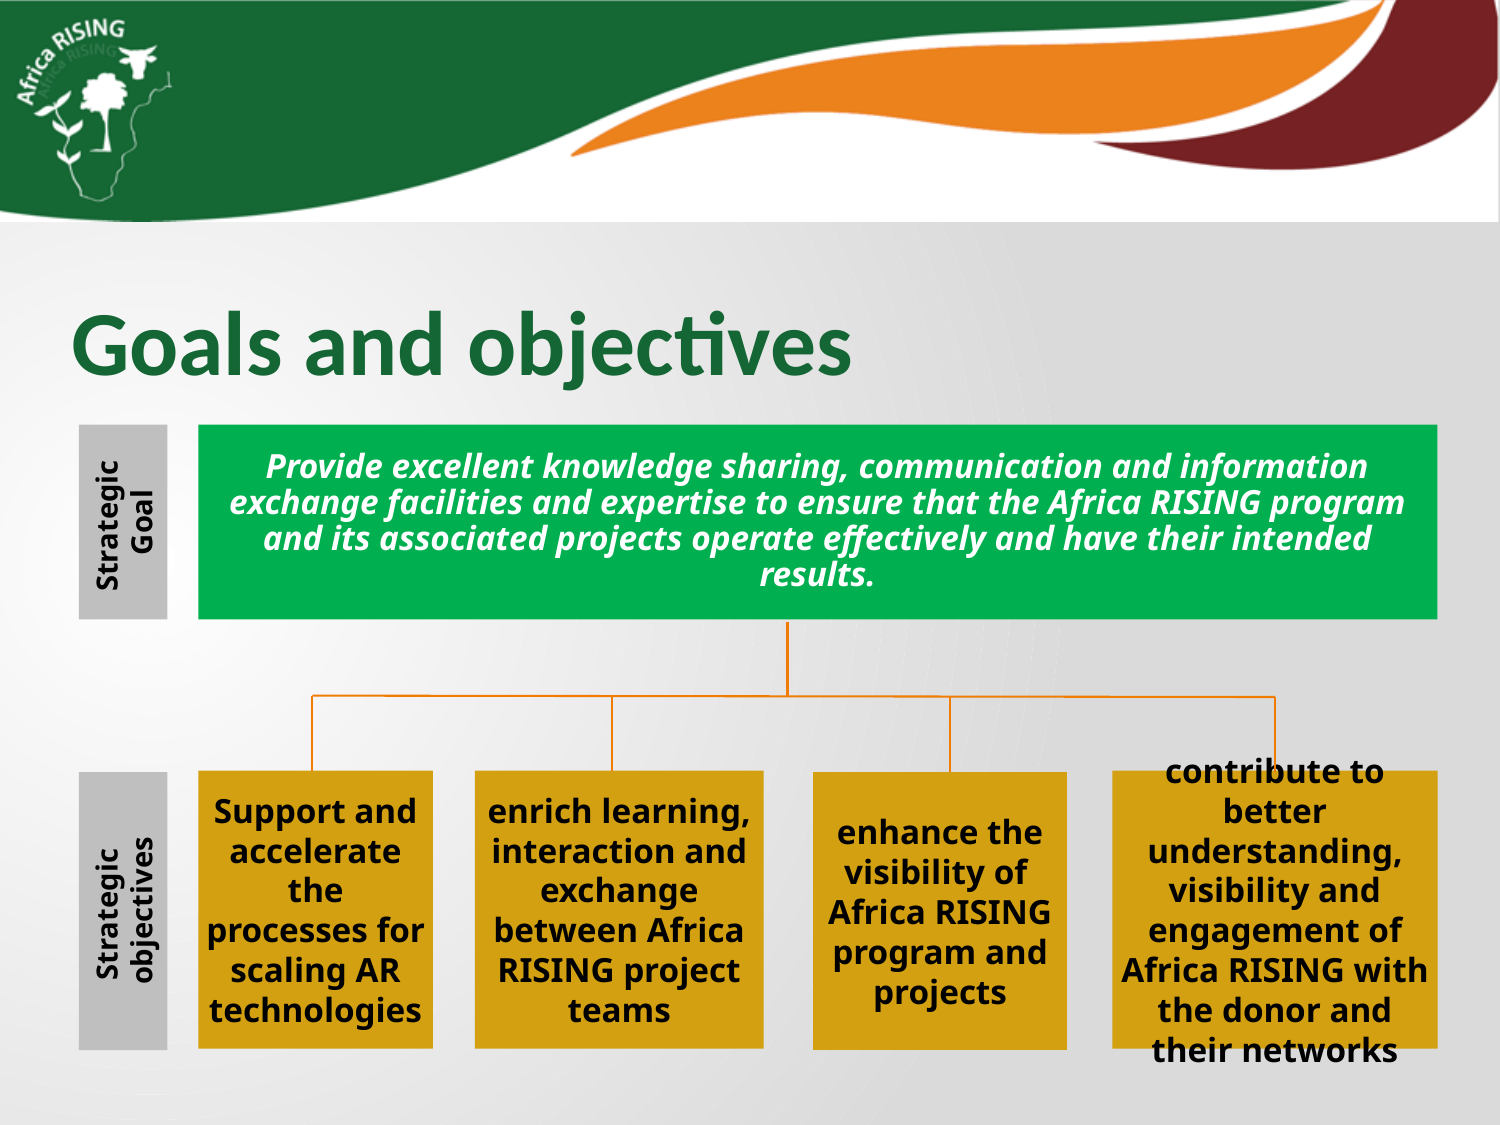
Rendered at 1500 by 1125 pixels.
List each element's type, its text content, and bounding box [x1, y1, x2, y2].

text_box Strategic Goal [78, 424, 168, 620]
text_box Goals and objectives [37, 276, 1288, 403]
text_box enrich learning, interaction and exchange between Africa RISING project teams [474, 770, 764, 1049]
text_box enhance the visibility of Africa RISING program and projects [813, 772, 1067, 1050]
text_box Provide excellent knowledge sharing, communication and information exchange facilities and expertise to ensure that the Africa RISING program and its associated projects operate effectively and have their intended results. [198, 424, 1438, 620]
text_box Strategic objectives [78, 772, 168, 1051]
picture [0, 0, 1499, 222]
text_box Support and accelerate the processes for scaling AR technologies [198, 770, 433, 1049]
text_box contribute to better understanding, visibility and engagement of Africa RISING with the donor and their networks [1112, 770, 1438, 1049]
